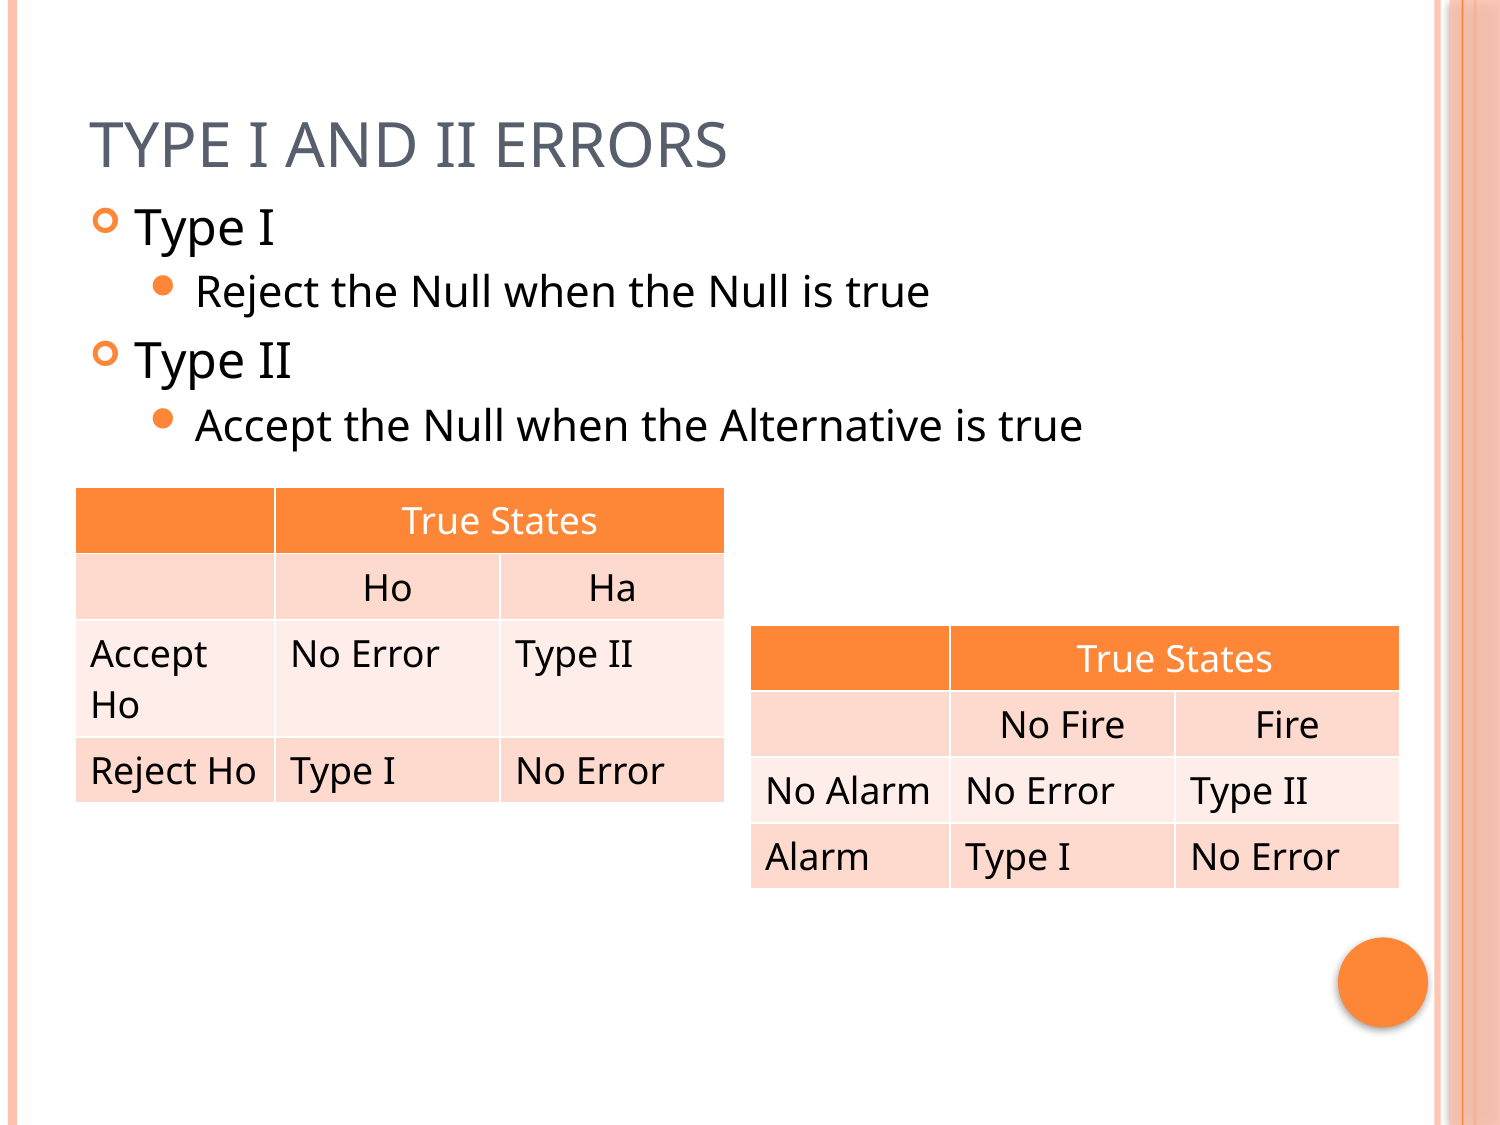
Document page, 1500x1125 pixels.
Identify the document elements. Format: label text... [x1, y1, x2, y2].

table_cell [76, 554, 274, 619]
table_header True States [951, 626, 1399, 690]
table_cell Ha [501, 554, 724, 619]
title Type I and II Errors [75, 45, 1425, 187]
table_cell Alarm [751, 824, 949, 888]
table_cell Type II [1176, 758, 1399, 822]
table_header True States [276, 488, 724, 553]
table_cell Ho [276, 554, 499, 619]
table_cell No Error [501, 738, 724, 802]
table_cell Fire [1176, 692, 1399, 756]
table_cell No Error [276, 621, 499, 736]
table_cell Type I [951, 824, 1174, 888]
table_header [751, 626, 949, 690]
table_header [76, 488, 274, 553]
table_cell Type I [276, 738, 499, 802]
table_cell No Fire [951, 692, 1174, 756]
table_cell Accept Ho [76, 621, 274, 736]
list Type I Reject the Null when the Null is true Type II Accept the Null when the Alternative is true [75, 187, 1425, 475]
table_cell Type II [501, 621, 724, 736]
table_cell [751, 692, 949, 756]
table_cell No Error [1176, 824, 1399, 888]
table_cell No Alarm [751, 758, 949, 822]
table_cell No Error [951, 758, 1174, 822]
table_cell Reject Ho [76, 738, 274, 802]
